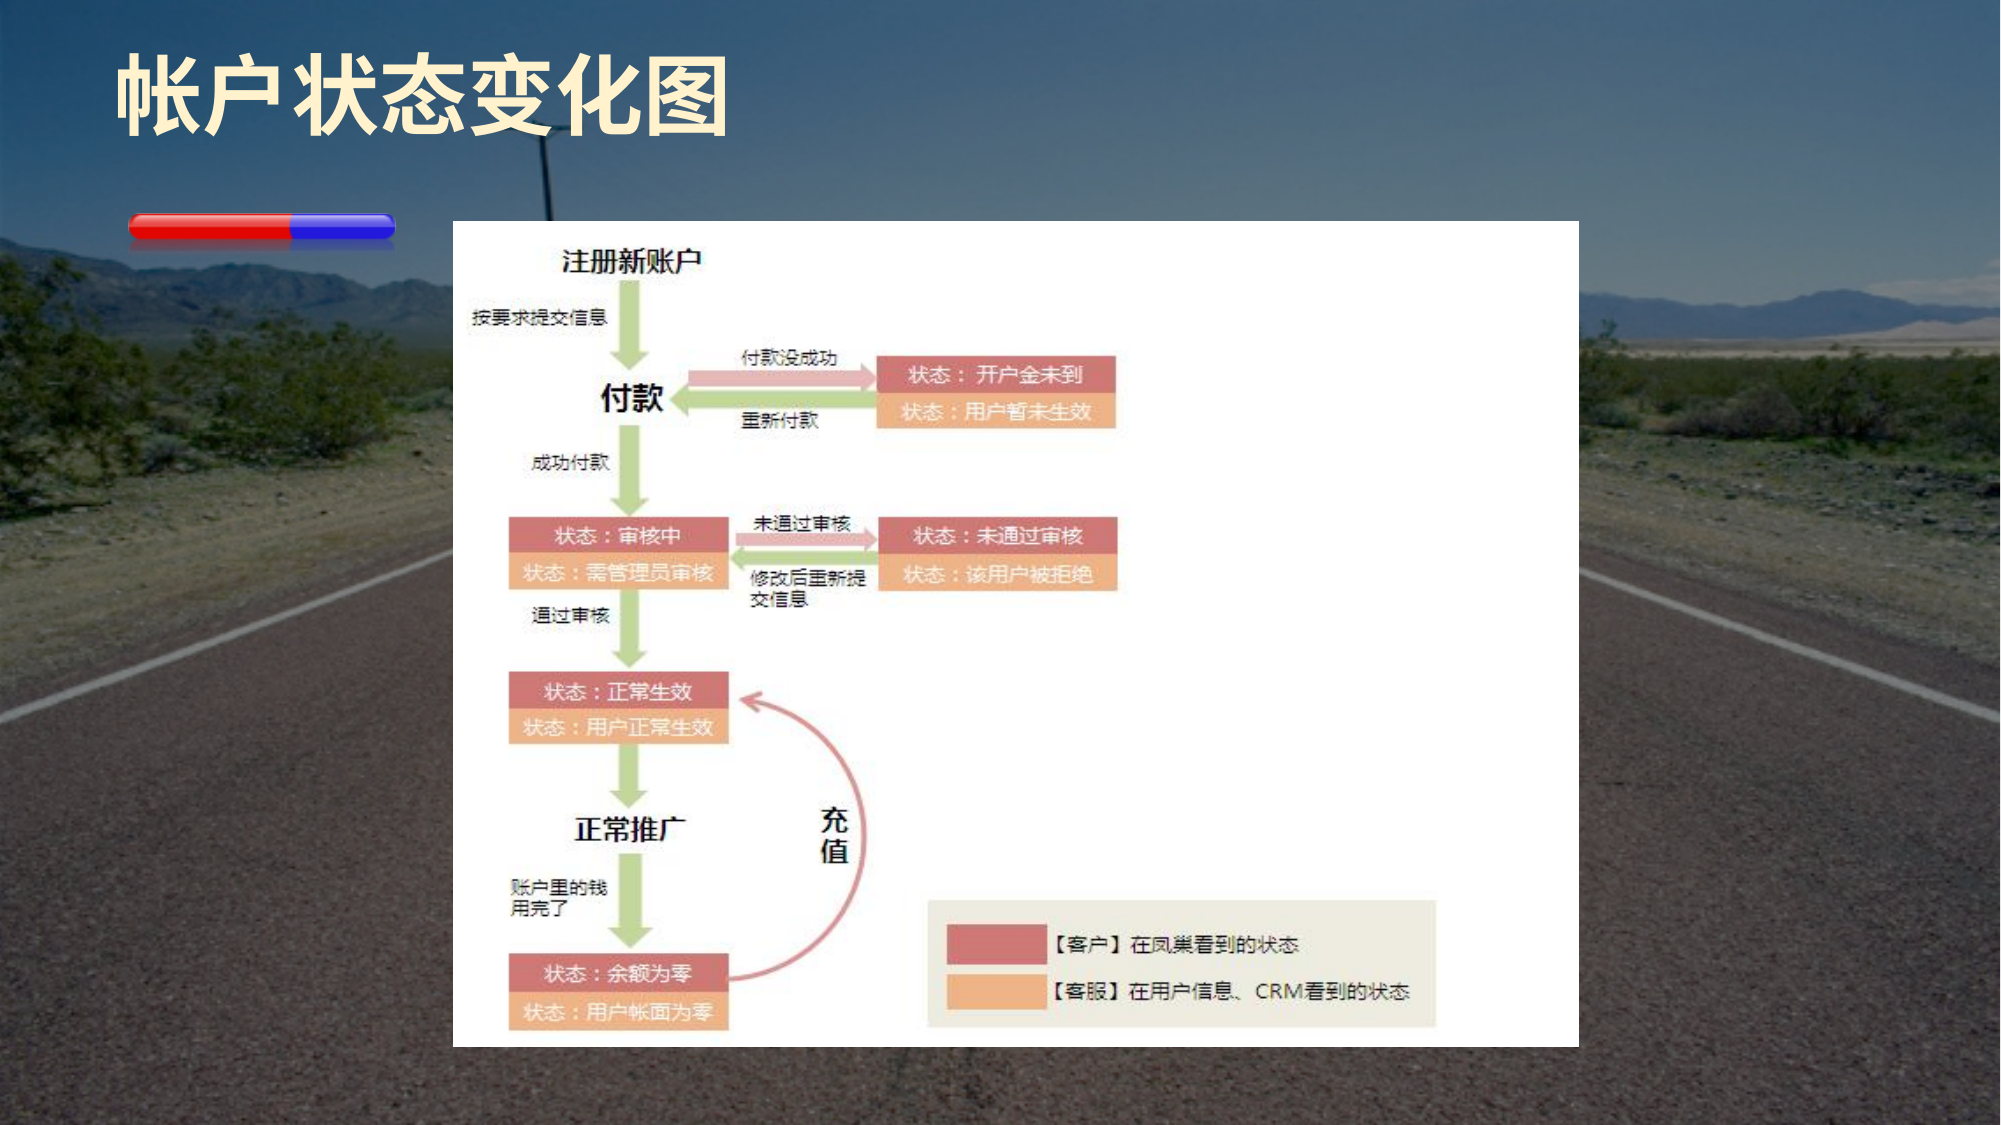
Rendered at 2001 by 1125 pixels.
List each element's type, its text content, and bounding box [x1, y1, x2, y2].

picture [0, 0, 2001, 1125]
title 帐户状态变化图 [99, 45, 1521, 203]
